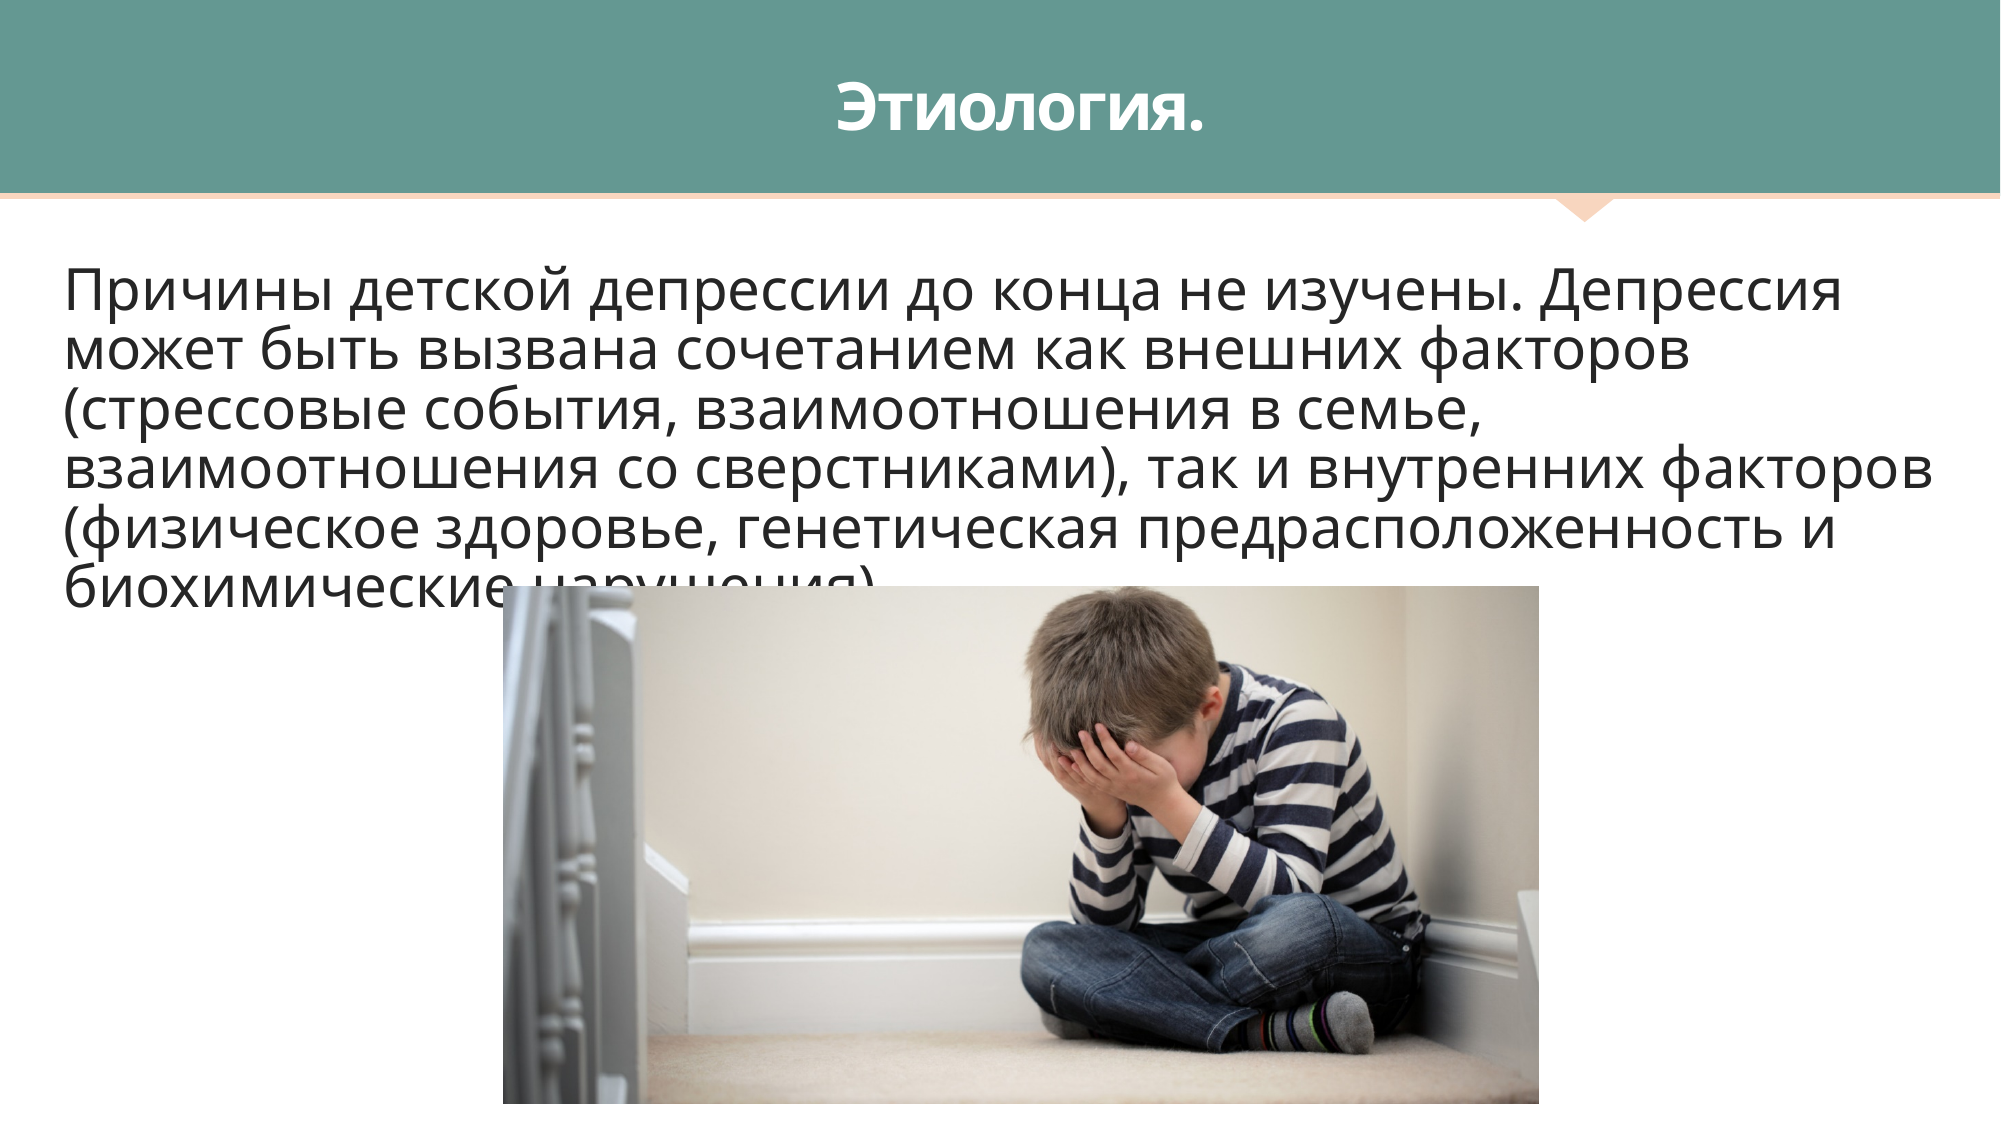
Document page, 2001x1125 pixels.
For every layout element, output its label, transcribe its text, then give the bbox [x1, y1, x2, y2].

title Этиология. [137, 24, 1905, 197]
picture [503, 585, 1540, 1105]
list Причины детской депрессии до конца не изучены. Депрессия может быть вызвана сочетанием как внешних факторов (стрессовые события, взаимоотношения в семье, взаимоотношения со сверстниками), так и внутренних факторов (физическое здоровье, генетическая предрасположенность и биохимические нарушения). [0, 255, 1957, 1047]
